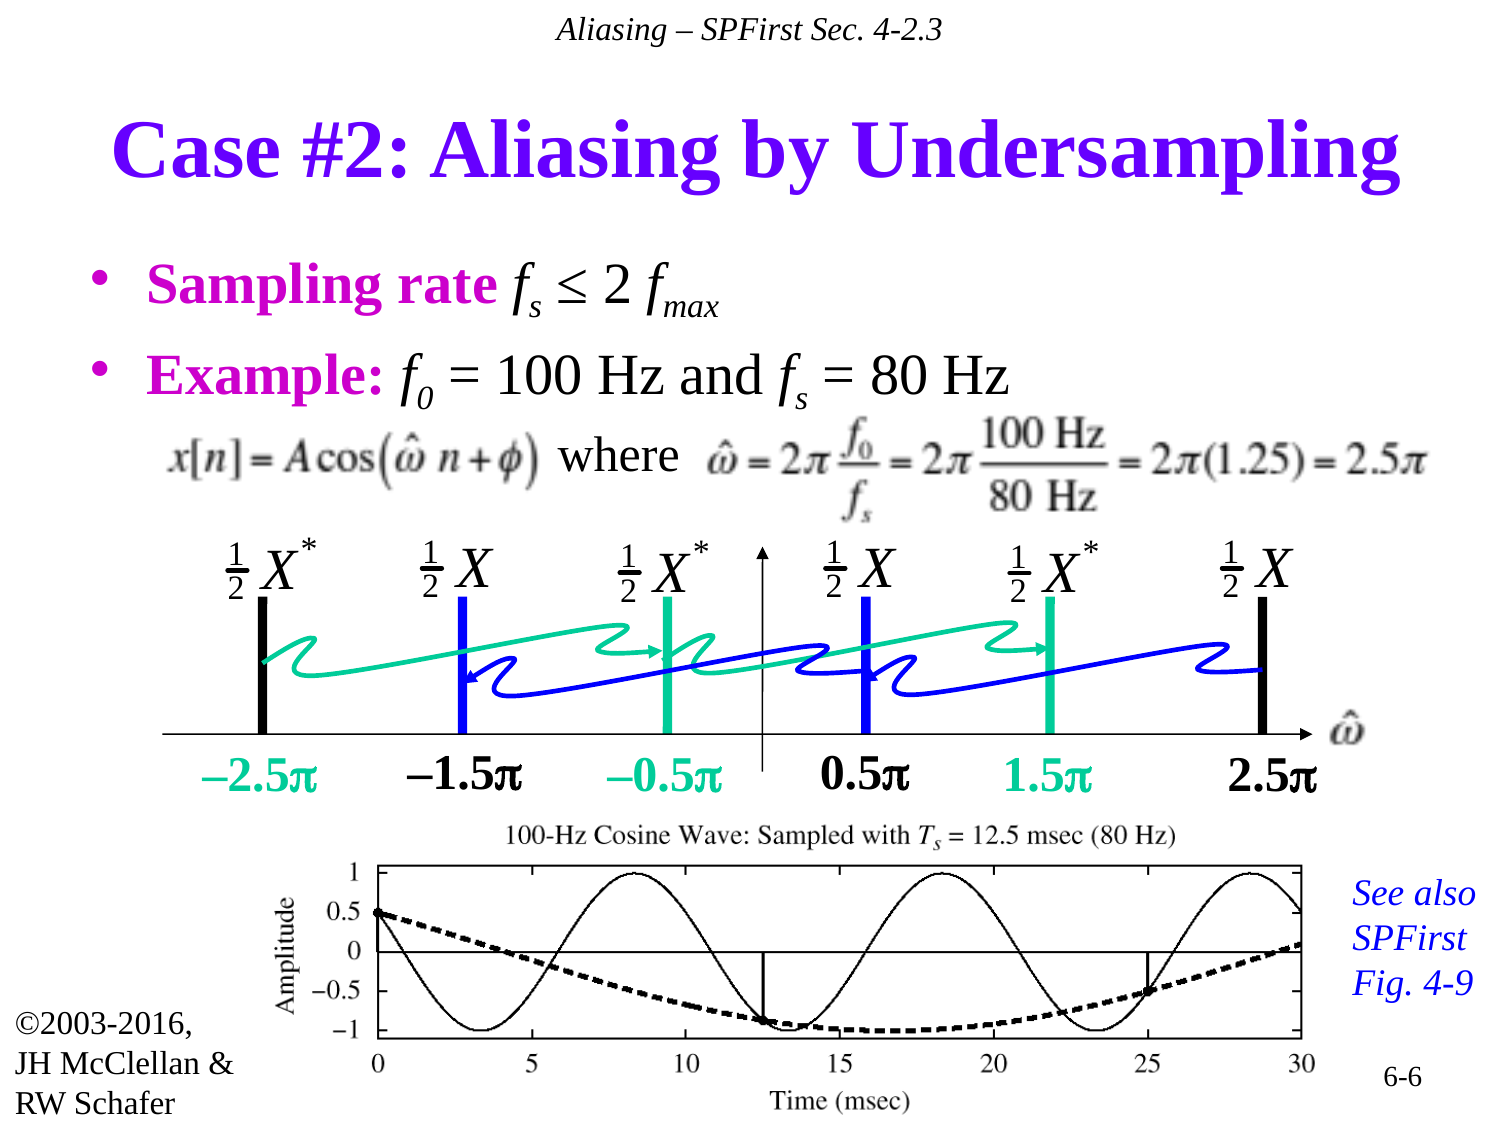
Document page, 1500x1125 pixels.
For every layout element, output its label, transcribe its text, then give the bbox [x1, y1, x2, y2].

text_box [217, 530, 1306, 544]
title Case #2: Aliasing by Undersampling [75, 55, 1438, 237]
list Sampling rate fs ≤ 2 fmax Example: f0 = 100 Hz and fs = 80 Hz [75, 237, 1438, 1025]
picture [263, 806, 1326, 1125]
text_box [162, 546, 1369, 826]
text_box ©2003-2016, JH McClellan & RW Schafer [0, 994, 250, 1125]
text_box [987, 533, 1108, 544]
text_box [162, 402, 1434, 527]
text_box Aliasing – SPFirst Sec. 4-2.3 [0, 0, 1500, 55]
text_box See also SPFirst Fig. 4-9 [1337, 860, 1500, 1011]
slide_number 6-6 [1329, 1049, 1438, 1125]
